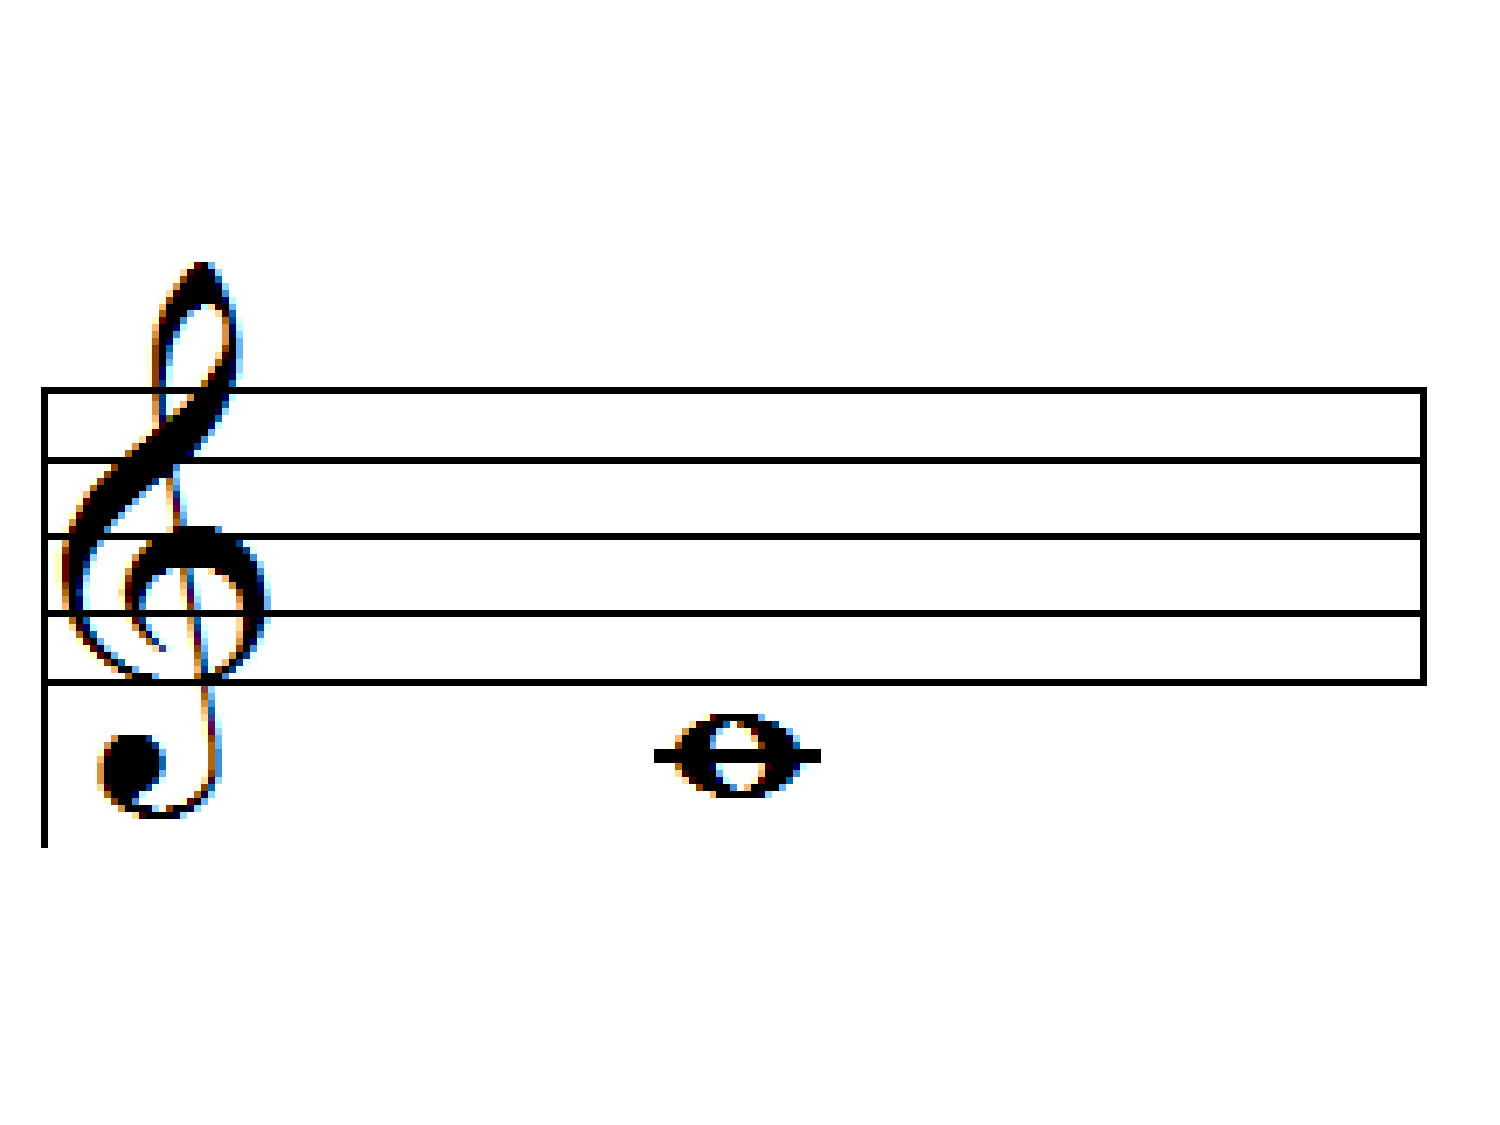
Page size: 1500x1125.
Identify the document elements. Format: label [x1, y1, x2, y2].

picture [0, 234, 1500, 848]
